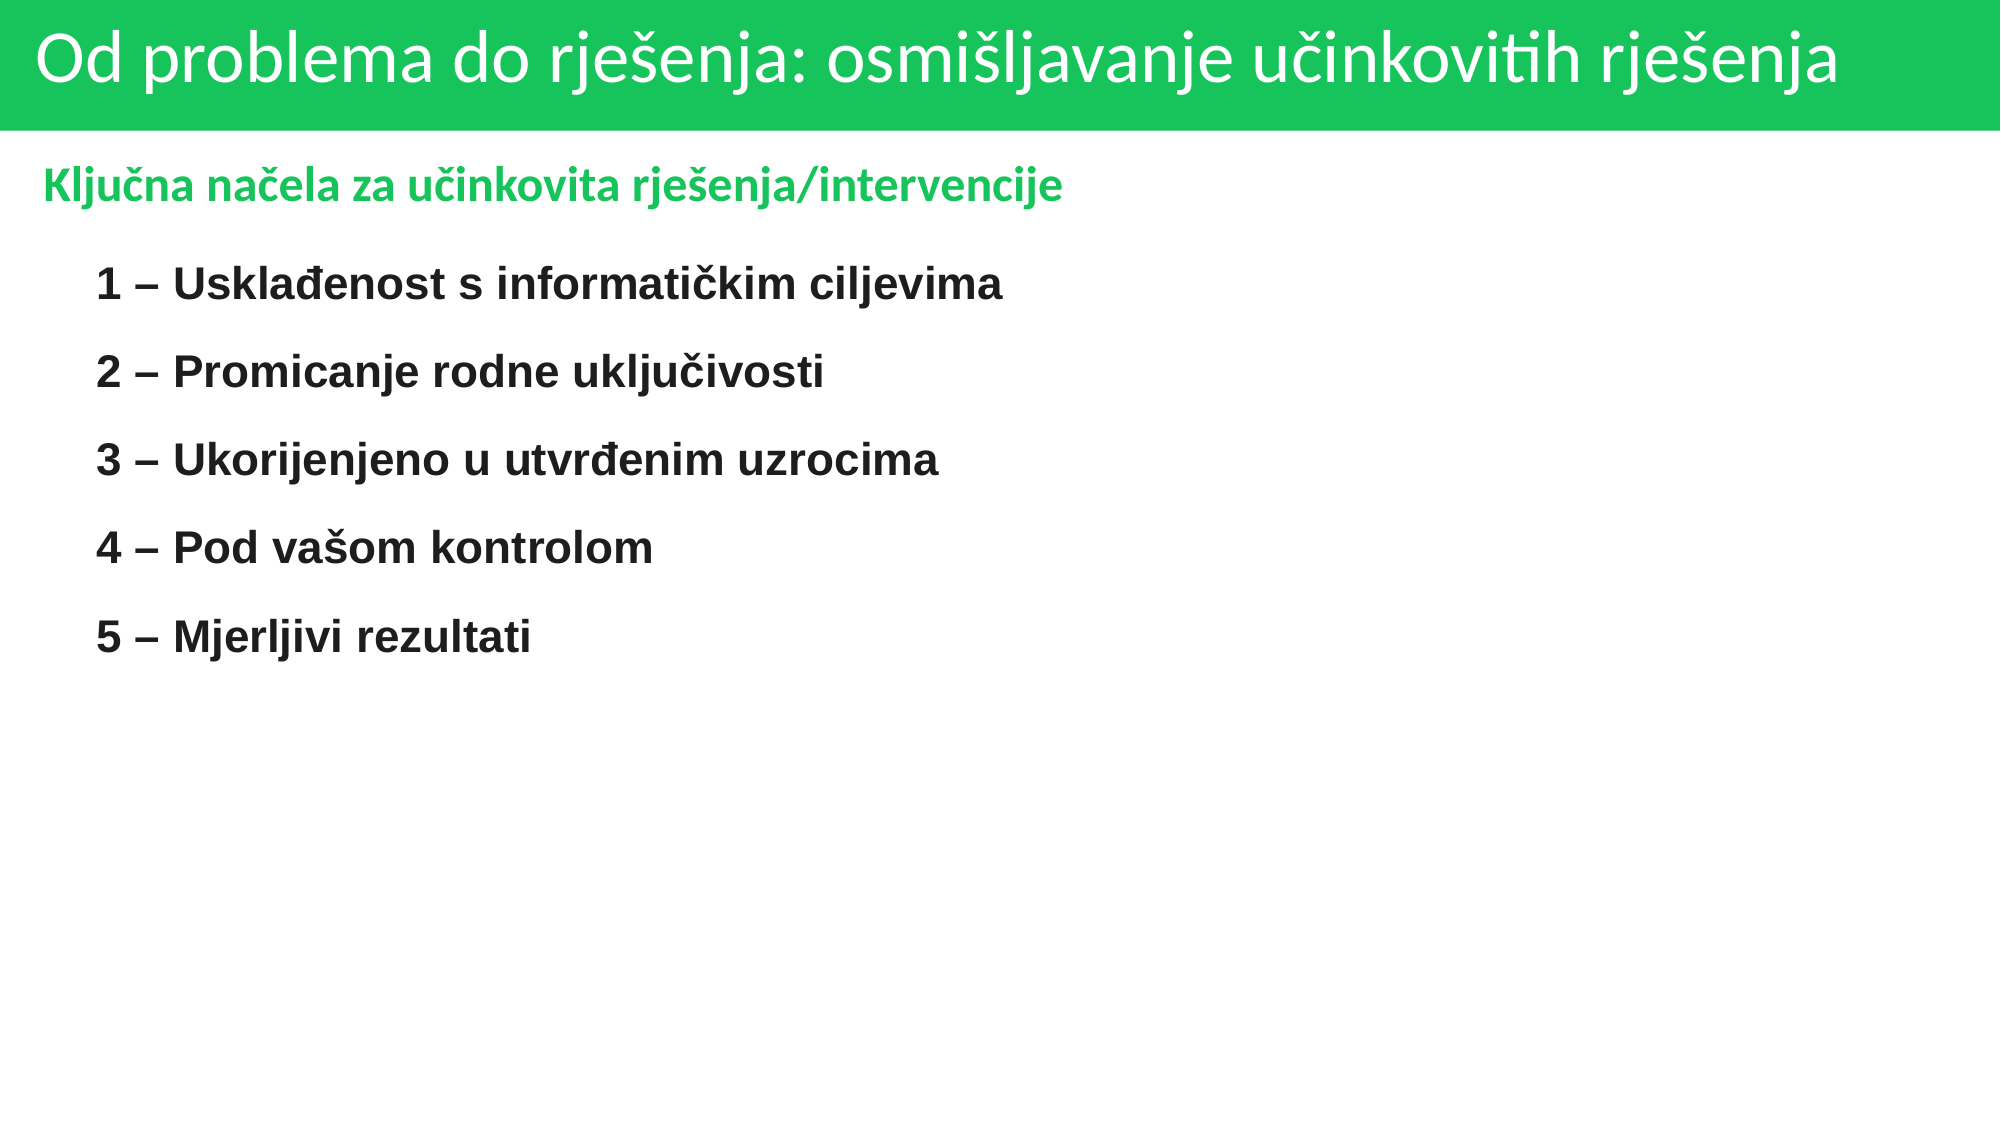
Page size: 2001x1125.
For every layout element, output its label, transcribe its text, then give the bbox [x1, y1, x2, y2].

title Od problema do rješenja: osmišljavanje učinkovitih rješenja [20, 0, 1980, 118]
text_box 1 – Usklađenost s informatičkim ciljevima 2 – Promicanje rodne uključivosti 3 – Ukorijenjeno u utvrđenim uzrocima 4 – Pod vašom kontrolom 5 – Mjerljivi rezultati [44, 231, 1113, 926]
list Ključna načela za učinkovita rješenja/intervencije [16, 140, 1976, 231]
